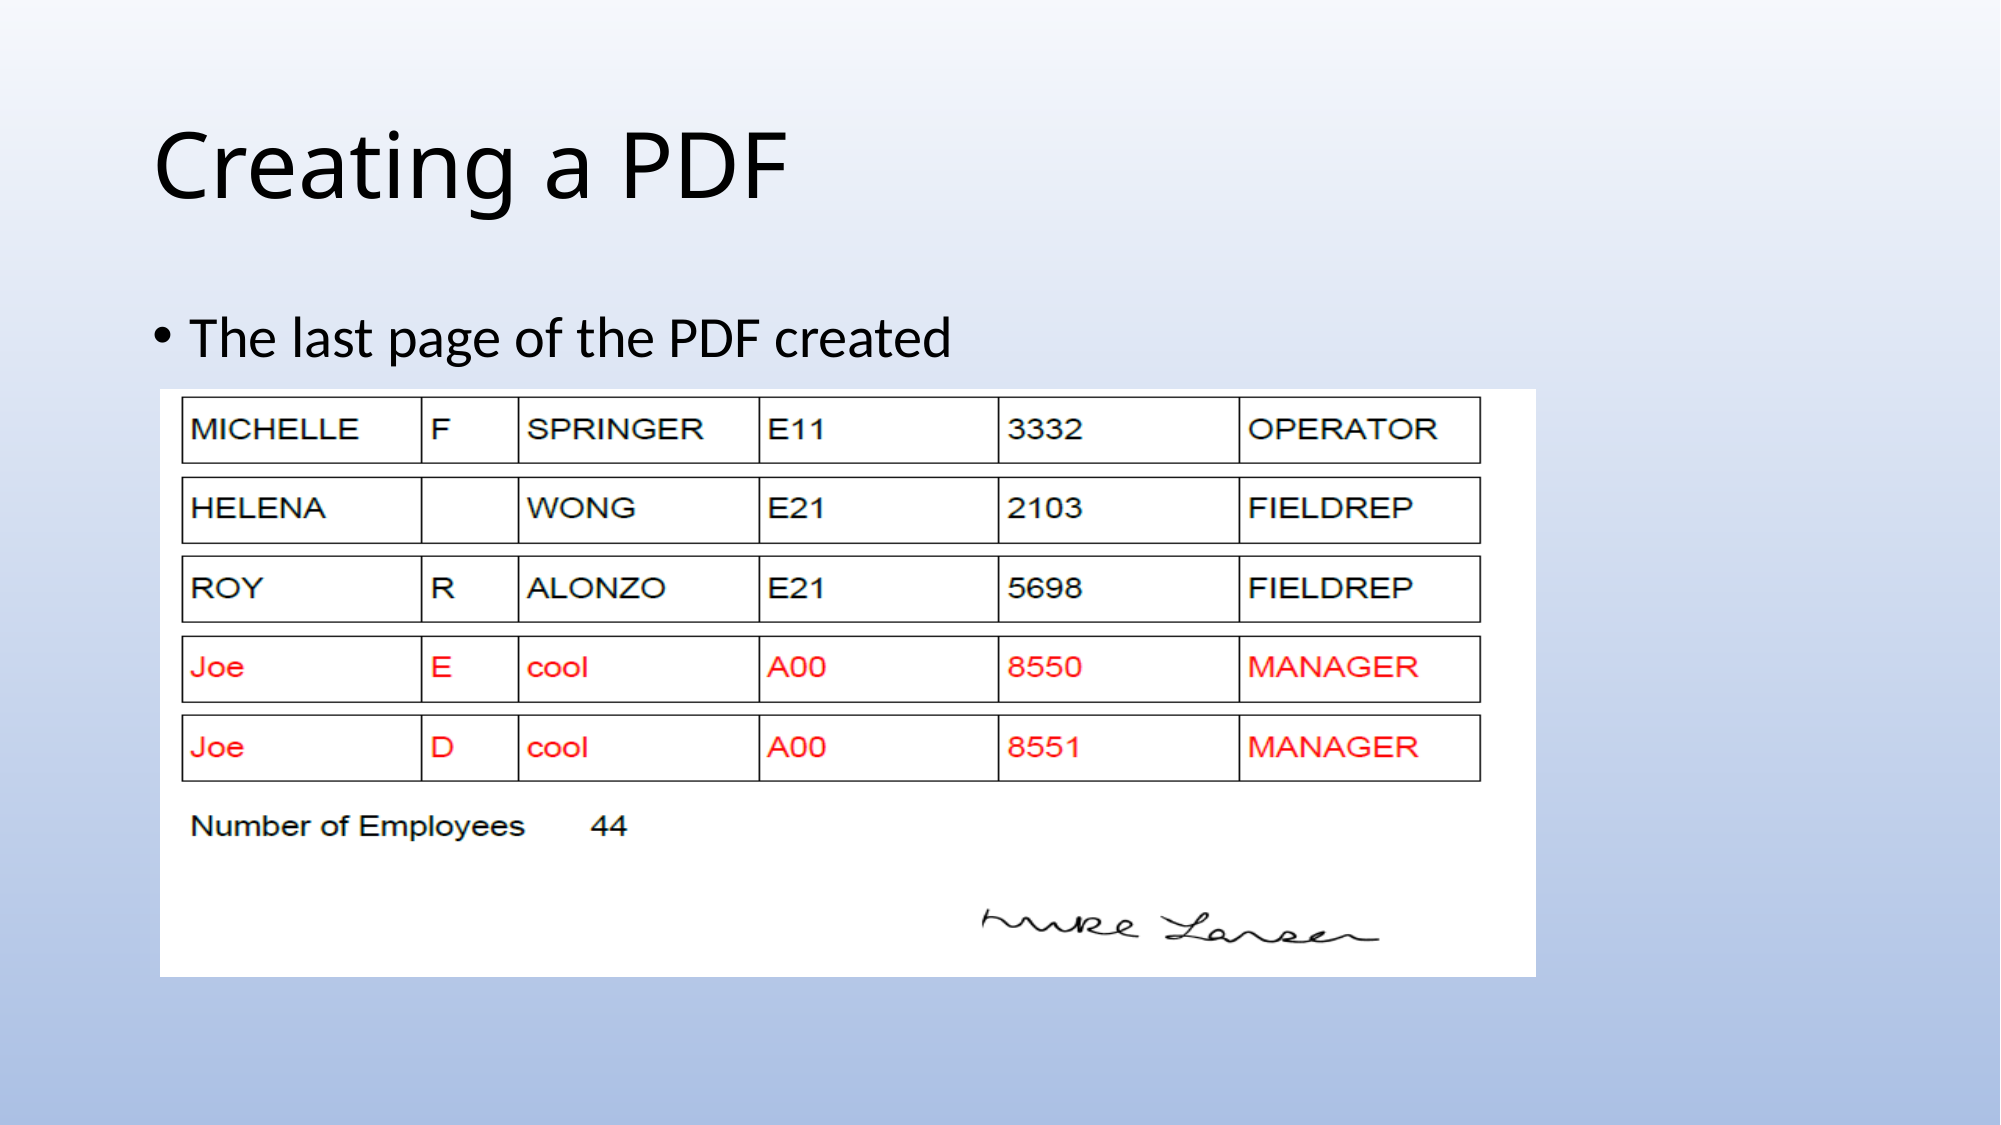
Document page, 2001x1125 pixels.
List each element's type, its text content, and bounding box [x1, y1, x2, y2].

title Creating a PDF [137, 59, 1863, 278]
list The last page of the PDF created [137, 299, 1863, 1014]
picture [160, 389, 1536, 977]
